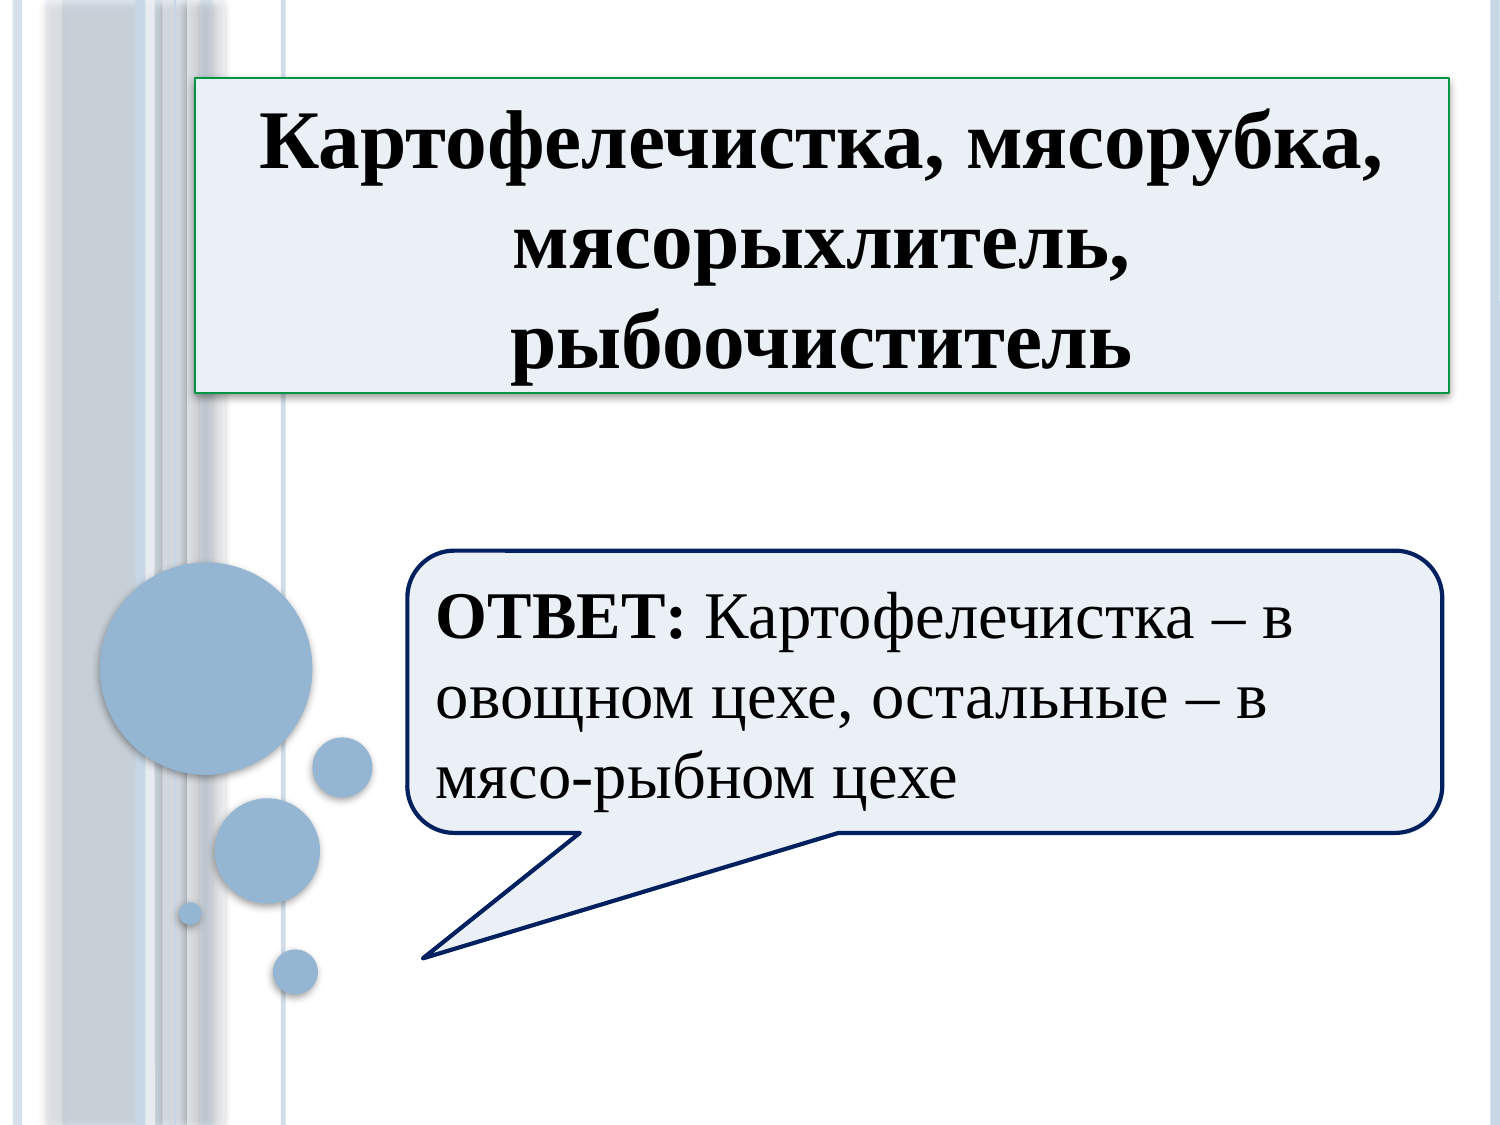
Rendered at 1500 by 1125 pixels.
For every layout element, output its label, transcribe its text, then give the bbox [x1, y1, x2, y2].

text_box Картофелечистка, мясорубка, мясорыхлитель, рыбоочиститель [194, 77, 1450, 394]
text_box ОТВЕТ: Картофелечистка – в овощном цехе, остальные – в мясо-рыбном цехе [405, 548, 1445, 961]
